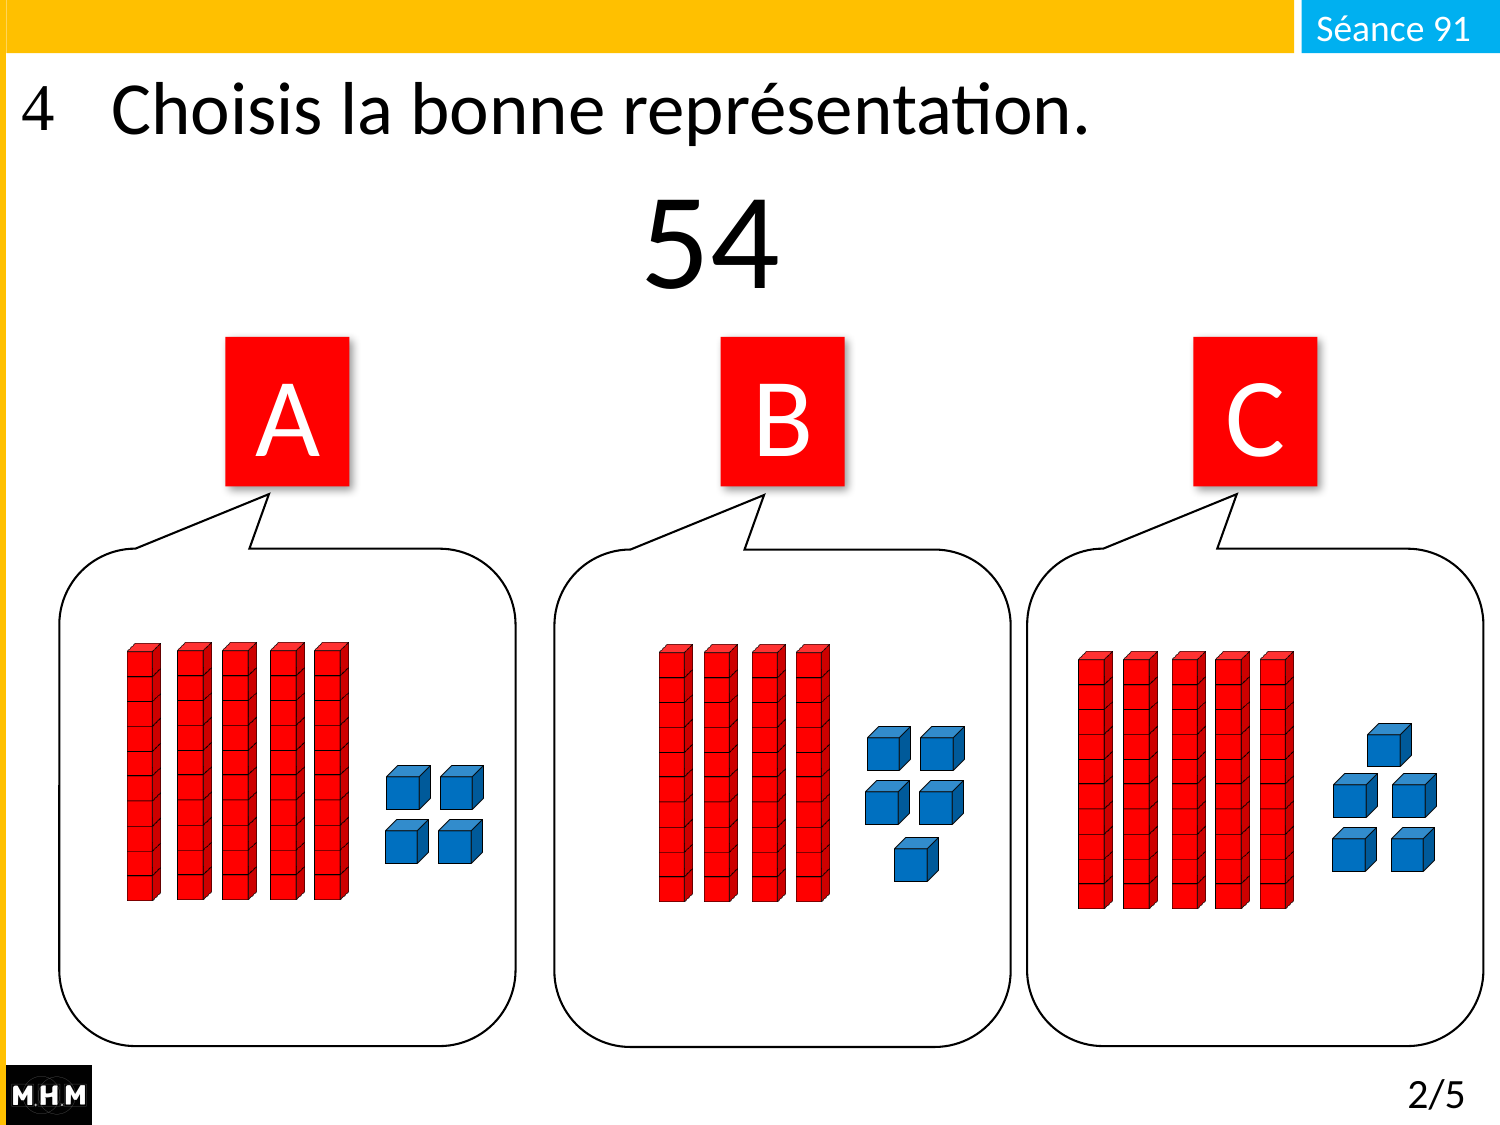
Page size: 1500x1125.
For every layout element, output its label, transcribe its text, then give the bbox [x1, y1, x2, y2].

picture [1387, 825, 1437, 873]
picture [863, 724, 913, 772]
picture [916, 778, 966, 826]
text_box B [720, 336, 845, 487]
list 2/5 [1373, 1064, 1500, 1125]
picture [1258, 649, 1297, 911]
picture [1169, 649, 1209, 911]
picture [862, 778, 912, 826]
text_box [1026, 492, 1485, 1048]
text_box A [225, 336, 350, 487]
text_box [58, 492, 517, 1048]
picture [6, 1065, 92, 1125]
title Choisis la bonne représentation. [96, 60, 1391, 160]
picture [1121, 649, 1161, 911]
picture [917, 724, 967, 772]
picture [1329, 825, 1379, 873]
picture [1330, 771, 1380, 819]
picture [125, 641, 164, 903]
picture [1213, 649, 1253, 911]
picture [435, 817, 485, 865]
picture [657, 642, 696, 904]
picture [794, 642, 833, 904]
picture [891, 835, 941, 883]
picture [381, 817, 431, 865]
picture [175, 640, 215, 902]
text_box C [1193, 336, 1318, 487]
picture [1389, 771, 1439, 819]
picture [1364, 720, 1414, 768]
picture [1076, 649, 1116, 911]
picture [436, 763, 486, 811]
picture [268, 640, 308, 902]
picture [312, 640, 352, 902]
text_box [553, 493, 1012, 1049]
text_box 54 [499, 143, 922, 324]
picture [702, 642, 741, 904]
picture [383, 763, 433, 811]
picture [220, 640, 260, 902]
picture [750, 642, 789, 904]
